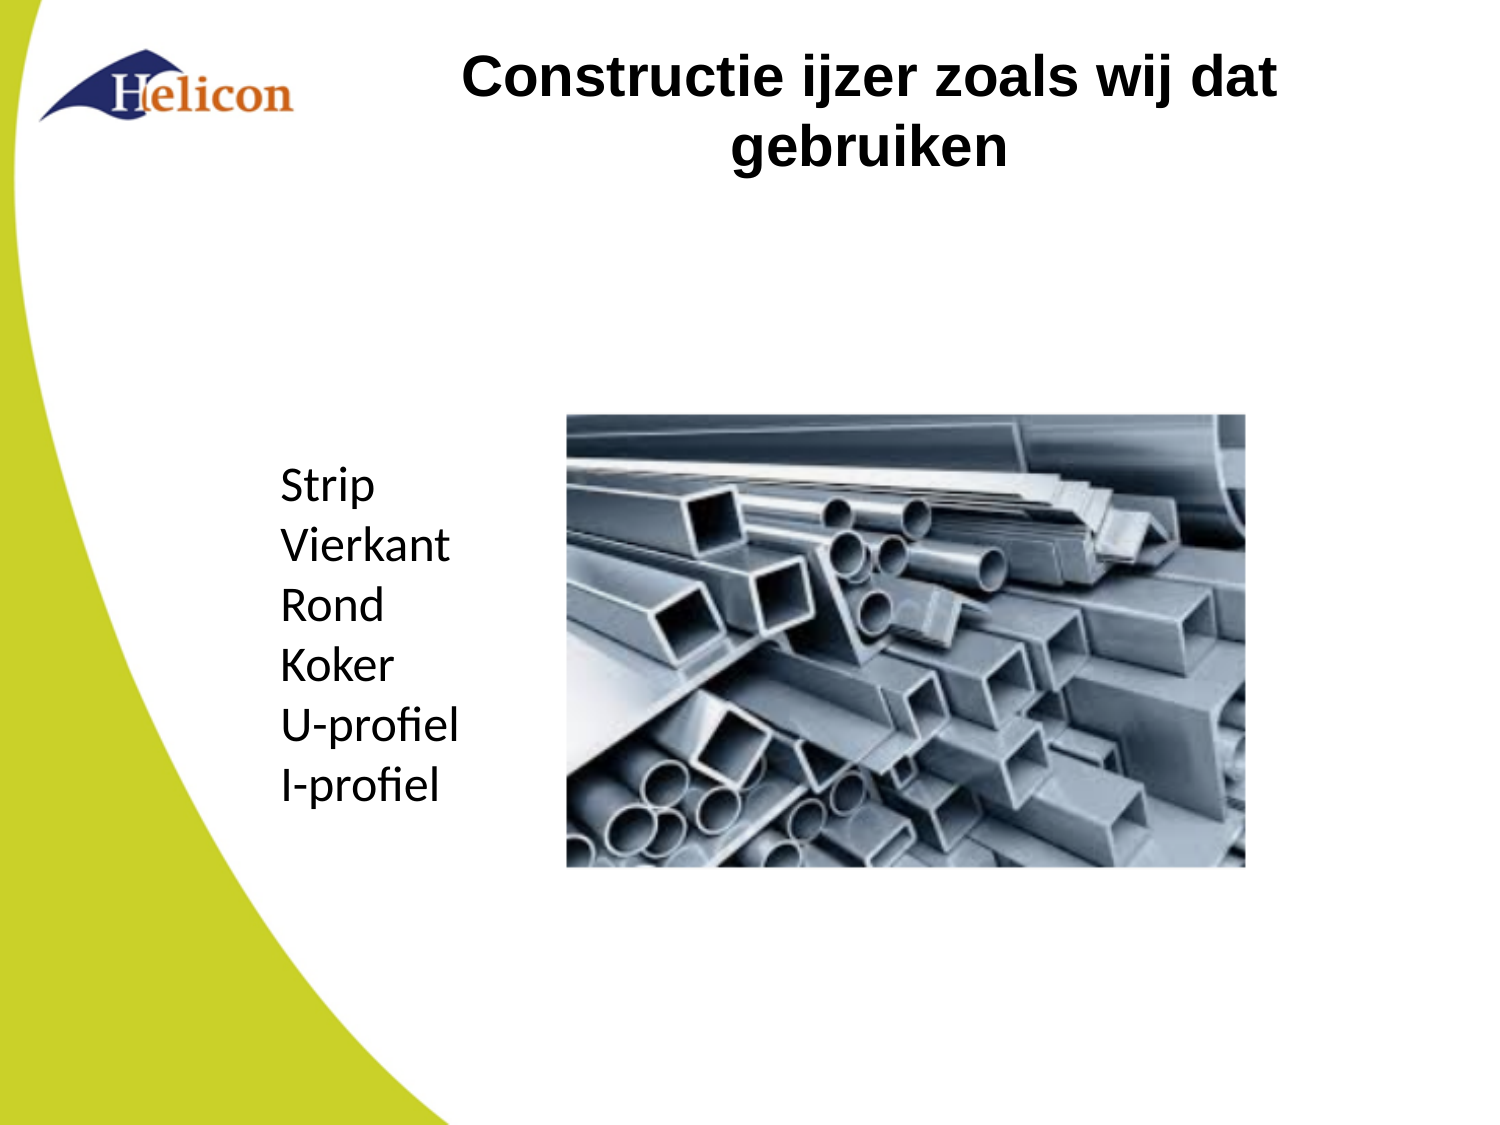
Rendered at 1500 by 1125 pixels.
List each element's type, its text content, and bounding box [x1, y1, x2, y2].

picture [0, 0, 1500, 1125]
text_box Strip Vierkant Rond Koker U-profiel I-profiel [265, 444, 550, 820]
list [560, 409, 1259, 881]
title Constructie ijzer zoals wij dat gebruiken [324, 54, 1415, 161]
